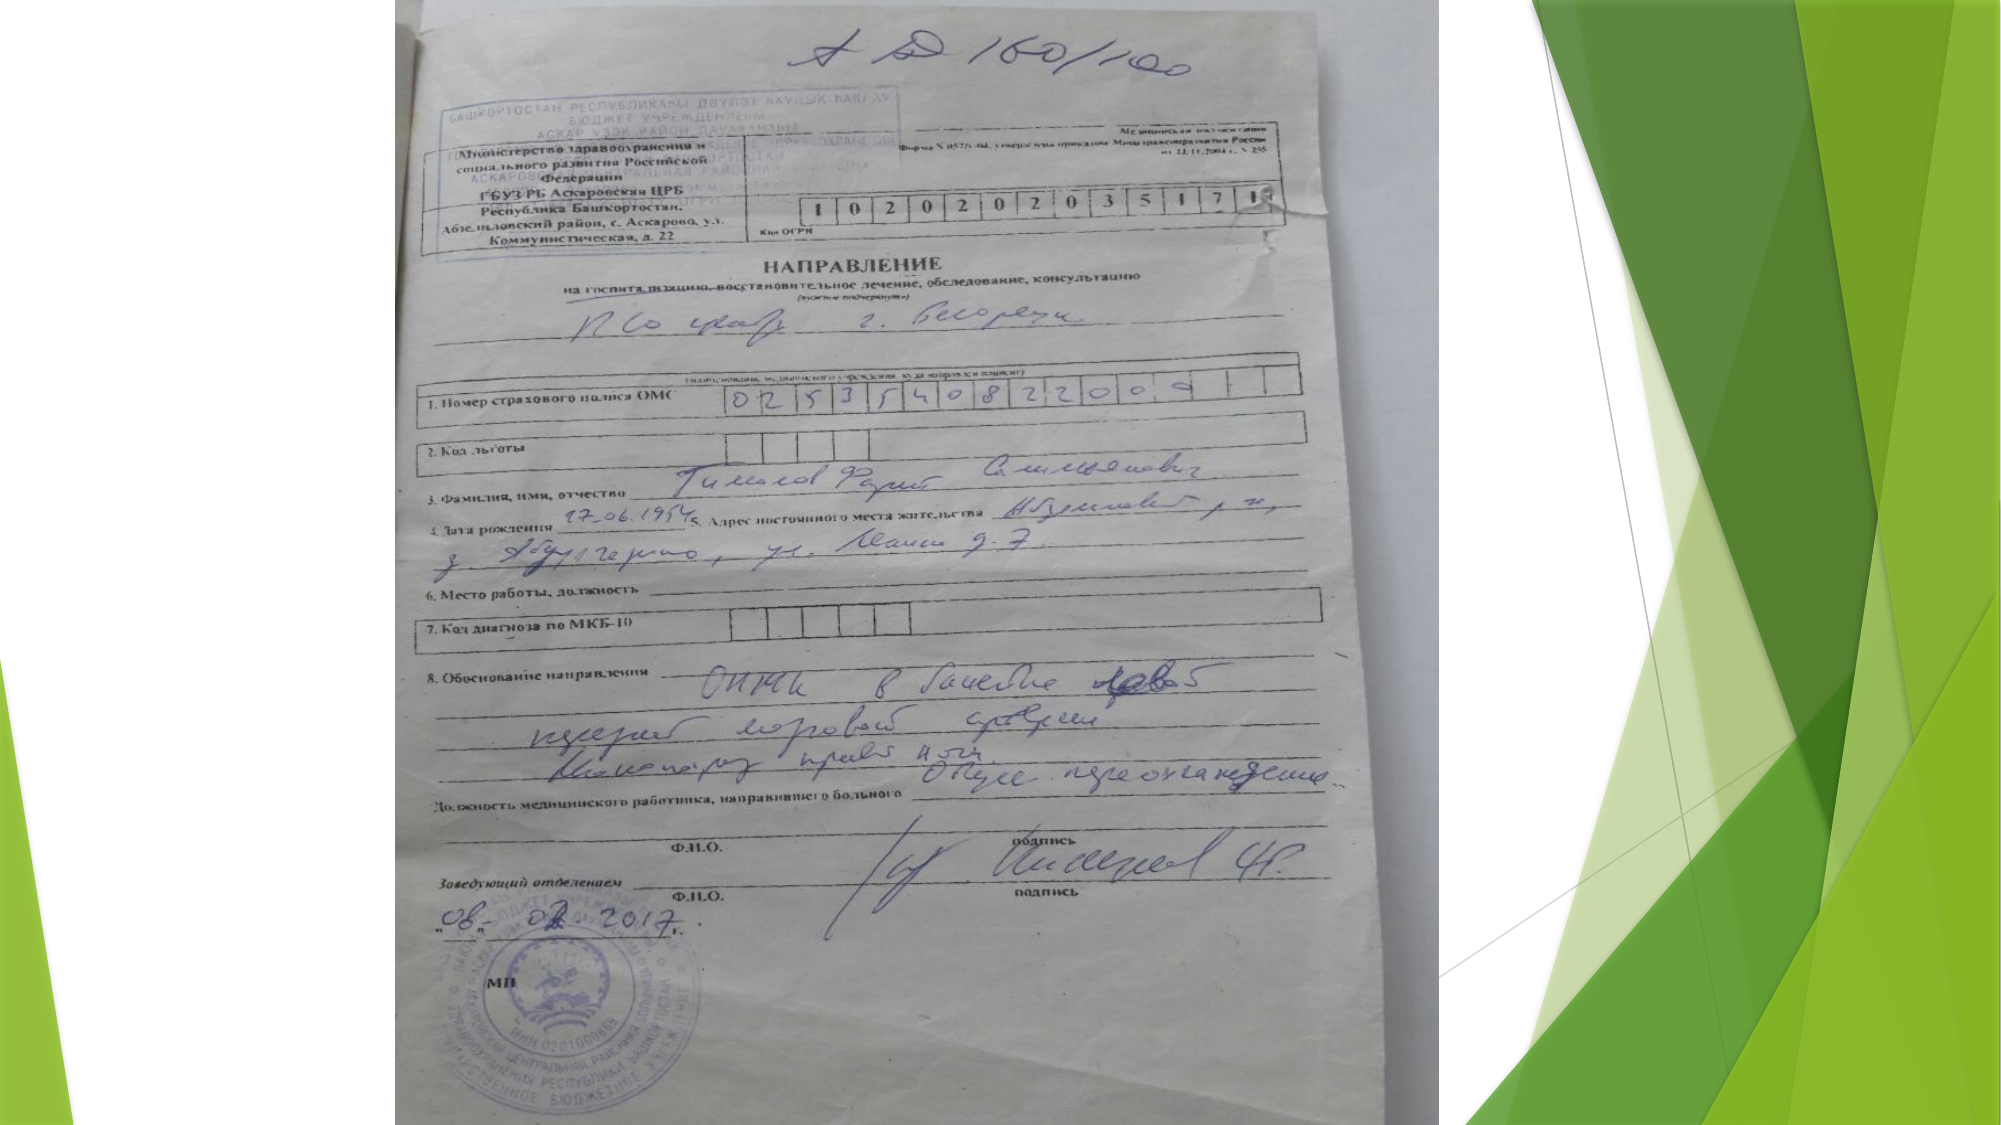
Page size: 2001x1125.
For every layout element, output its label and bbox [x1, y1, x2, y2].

picture [394, 0, 1440, 1125]
